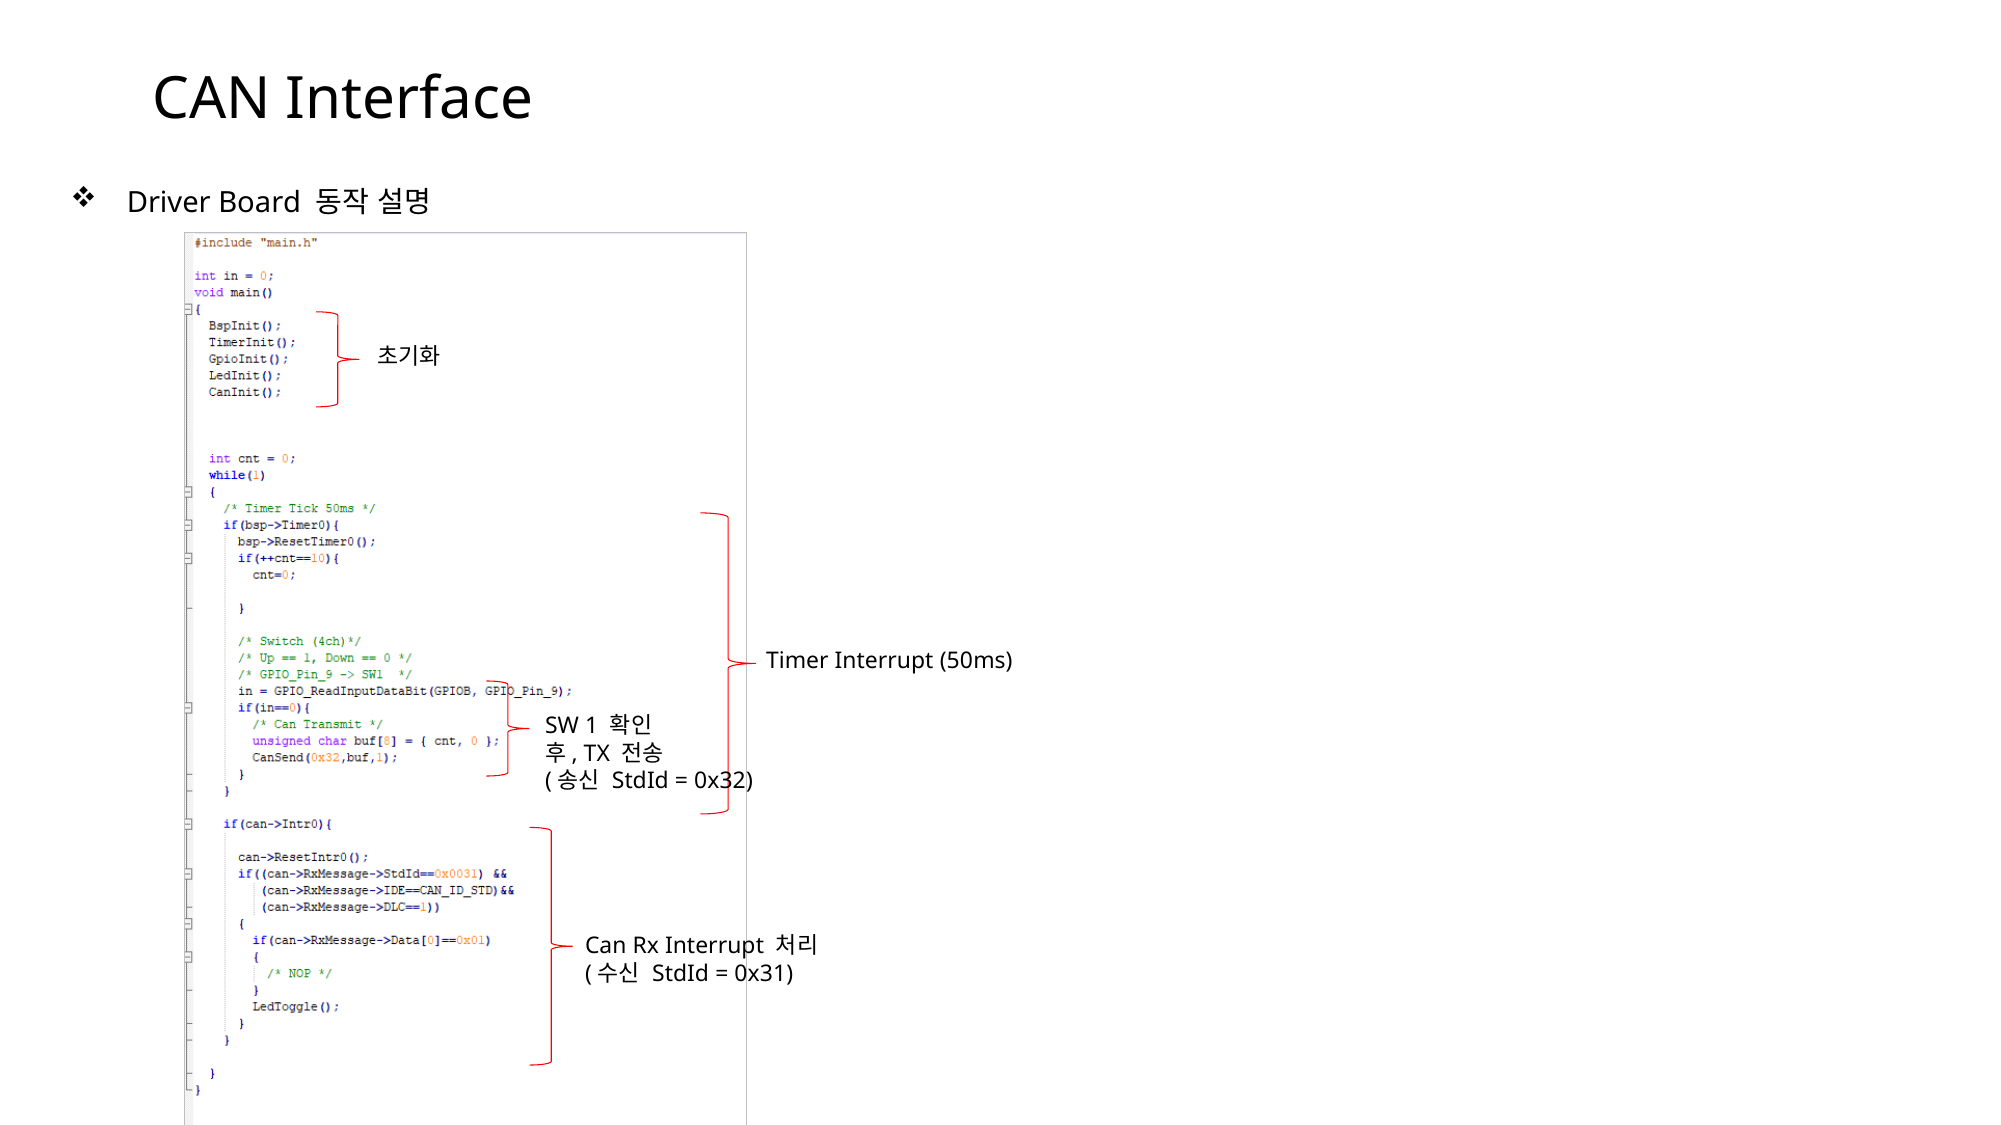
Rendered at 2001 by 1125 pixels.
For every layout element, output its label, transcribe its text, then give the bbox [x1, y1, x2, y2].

text_box Can Rx Interrupt 처리 (수신 StdId = 0x31) [747, 923, 833, 994]
text_box Driver Board 동작 설명 [55, 158, 1485, 279]
picture [184, 232, 747, 1125]
text_box SW 1 확인 후, TX 전송 (송신 StdId = 0x32) [747, 703, 775, 801]
text_box Timer Interrupt (50ms) [751, 638, 1028, 681]
title CAN Interface [137, 59, 1863, 140]
